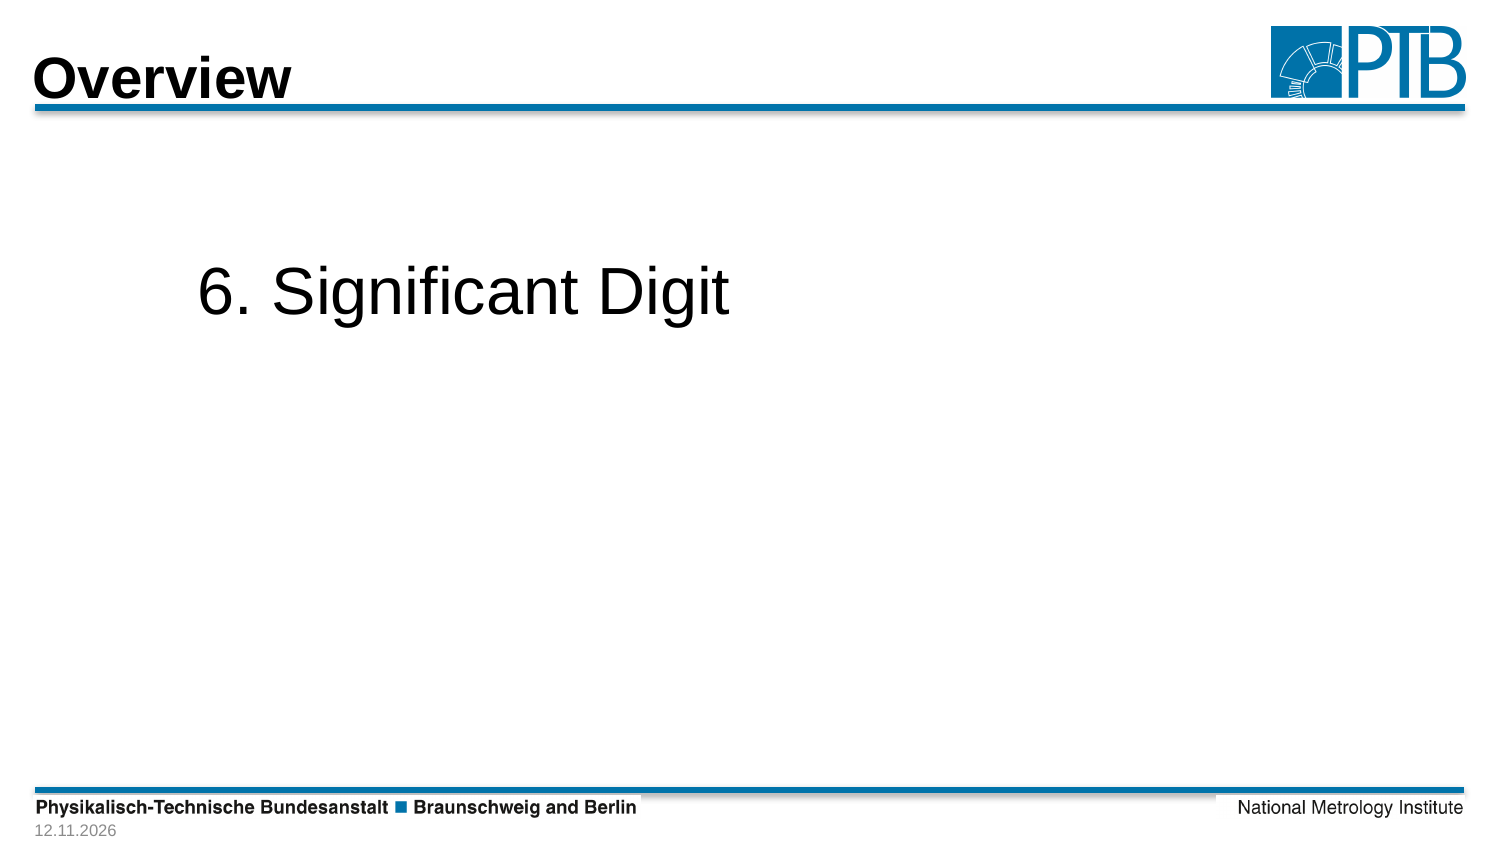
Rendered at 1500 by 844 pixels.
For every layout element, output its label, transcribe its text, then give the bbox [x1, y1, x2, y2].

title Overview [17, 26, 1459, 123]
picture [1216, 795, 1465, 819]
picture [1459, 80, 1467, 98]
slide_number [19, 815, 669, 844]
picture [1459, 26, 1467, 75]
list 6. Significant Digit [183, 239, 1388, 422]
picture [33, 795, 641, 815]
